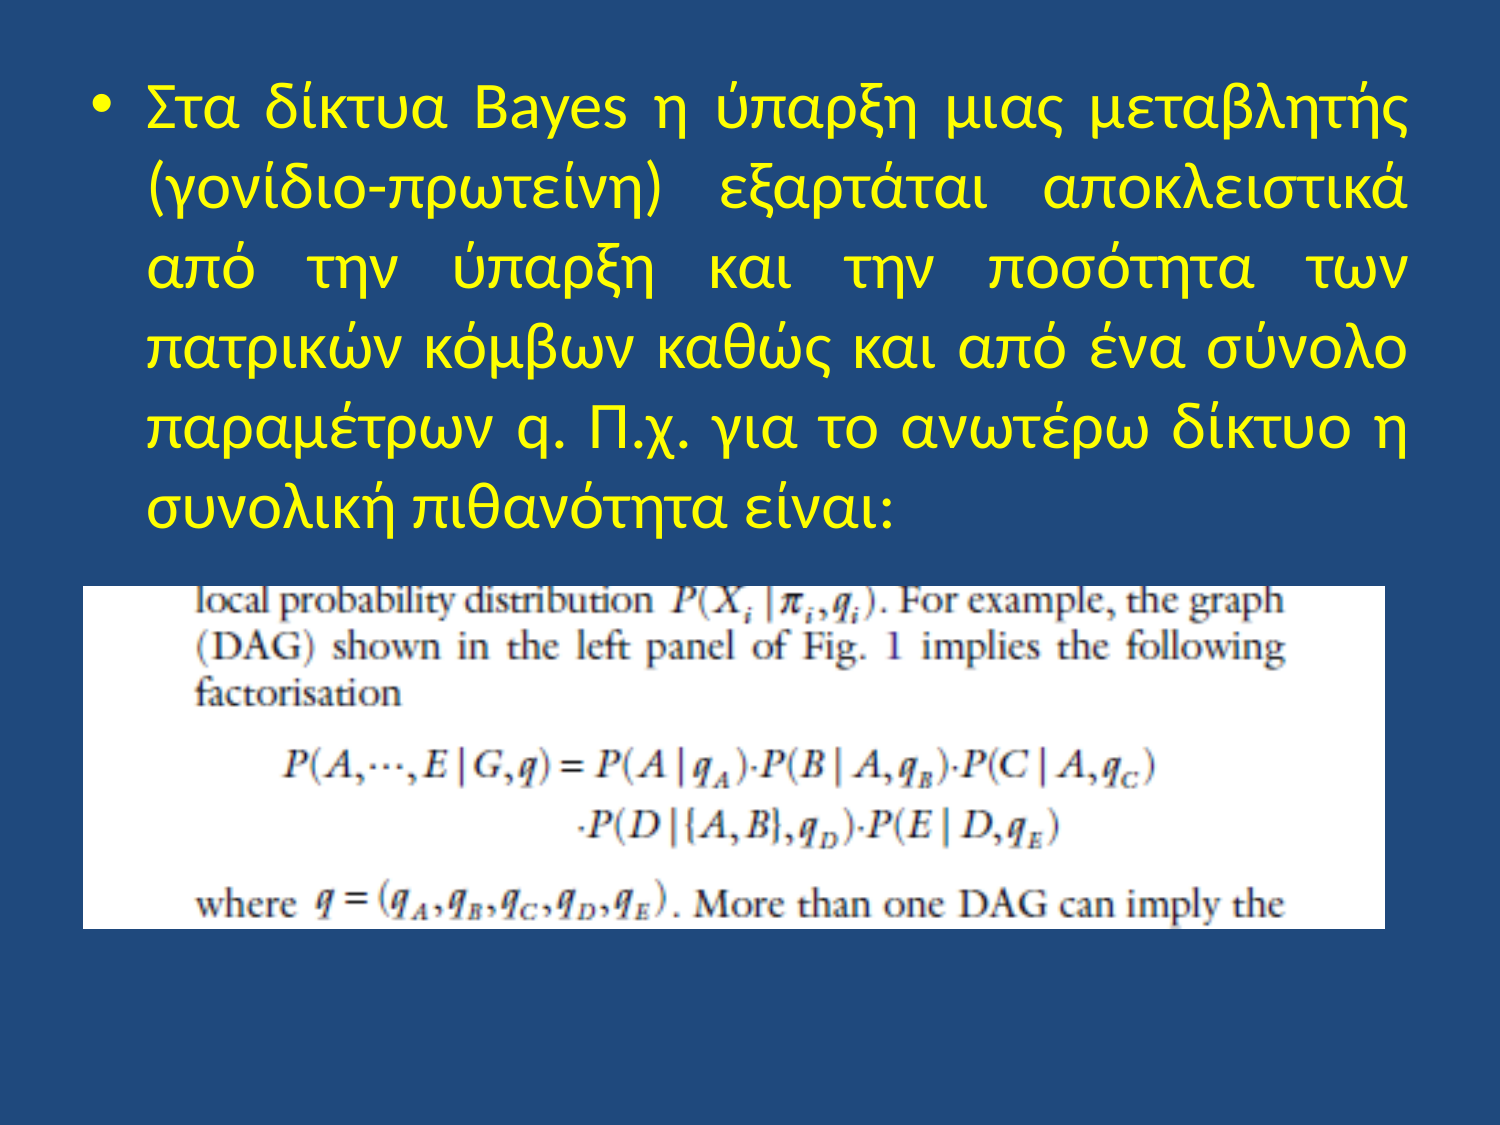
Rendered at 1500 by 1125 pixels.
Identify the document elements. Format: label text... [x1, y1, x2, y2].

list Στα δίκτυα Bayes η ύπαρξη μιας μεταβλητής (γονίδιο-πρωτείνη) εξαρτάται αποκλειστικά από την ύπαρξη και την ποσότητα των πατρικών κόμβων καθώς και από ένα σύνολο παραμέτρων q. Π.χ. για το ανωτέρω δίκτυο η συνολική πιθανότητα είναι: [75, 54, 1425, 1059]
picture [82, 585, 1386, 929]
